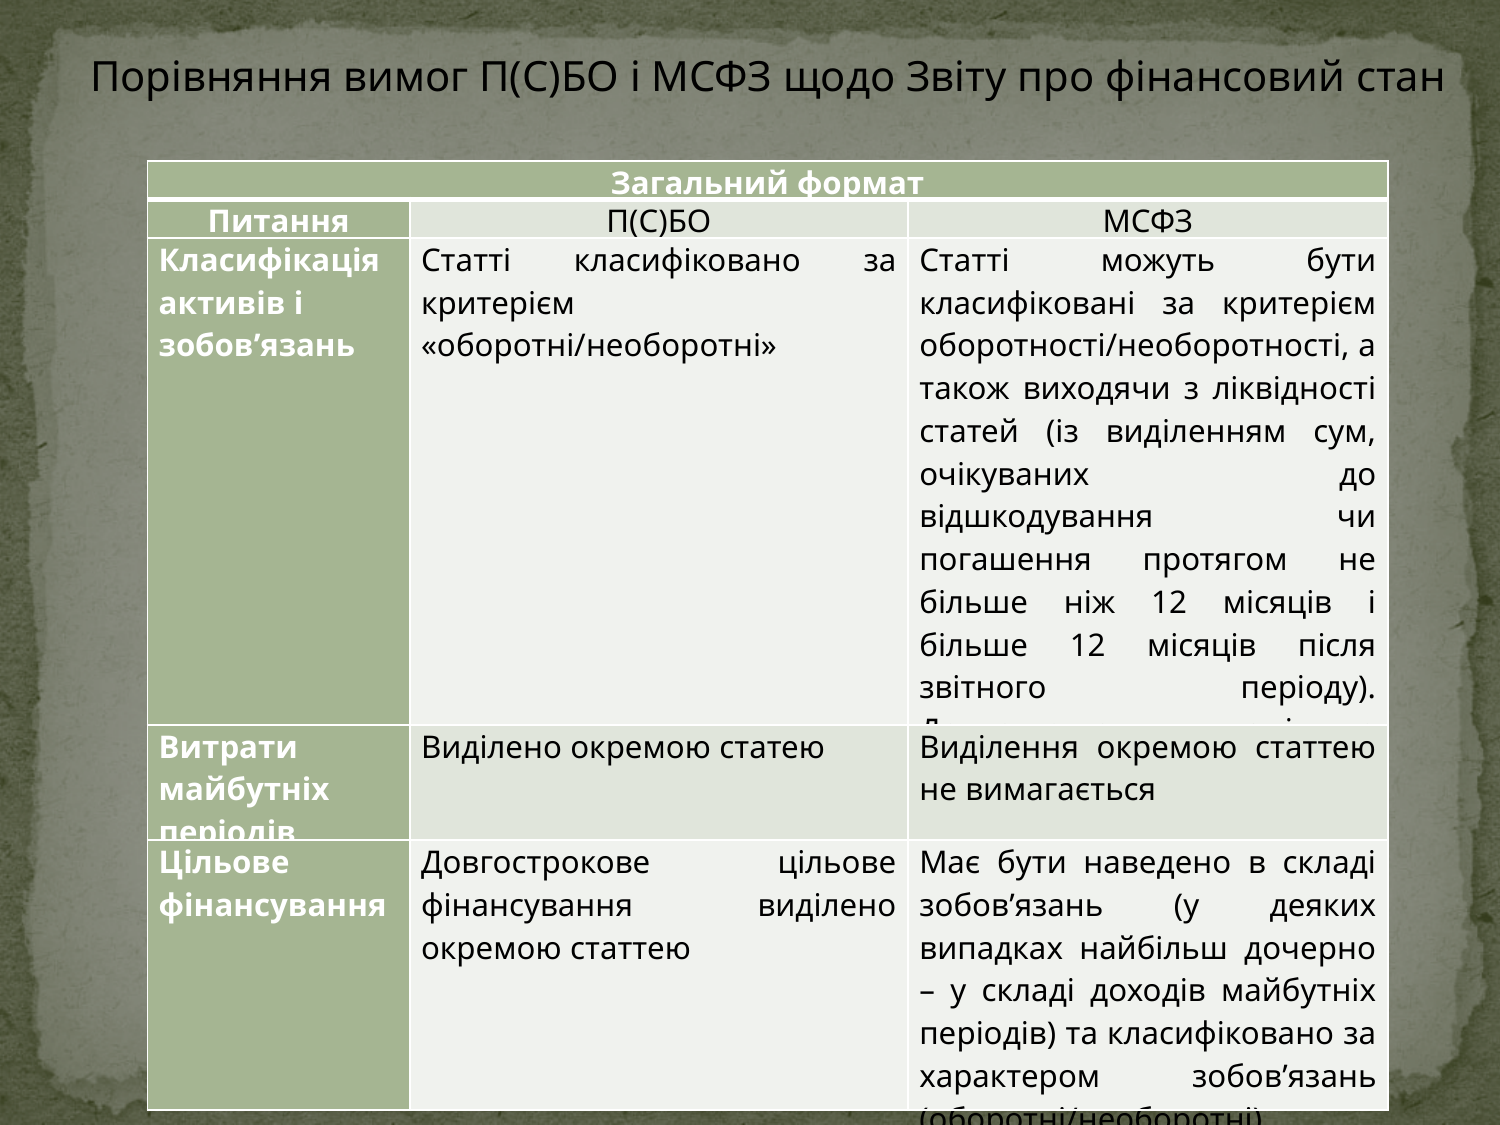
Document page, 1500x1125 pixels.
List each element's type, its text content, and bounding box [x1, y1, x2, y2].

table_cell Питання [148, 202, 409, 237]
table_cell Виділено окремою статею [411, 726, 907, 839]
table_cell Довгострокове цільове фінансування виділено окремою статтею [411, 841, 907, 1109]
table_cell Статті класифіковано за критерієм «оборотні/необоротні» [411, 239, 907, 724]
table_header Загальний формат [148, 162, 1387, 197]
table_cell МСФЗ [909, 202, 1387, 237]
text_box Порівняння вимог П(С)БО і МСФЗ щодо Звіту про фінансовий стан [40, 42, 1500, 108]
table_cell Статті можуть бути класифіковані за критерієм оборотності/необоротності, а також виходячи з ліквідності статей (із виділенням сум, очікуваних до відшкодування чи погашення протягом не більше ніж 12 місяців і більше 12 місяців після звітного періоду). Допускається змішане наведення [909, 239, 1387, 724]
table_cell Цільове фінансування [148, 841, 409, 1109]
table_cell Класифікація активів і зобов’язань [148, 239, 409, 724]
table_cell Виділення окремою статтею не вимагається [909, 726, 1387, 839]
table_cell П(С)БО [411, 202, 907, 237]
table_cell Має бути наведено в складі зобов’язань (у деяких випадках найбільш дочерно – у складі доходів майбутніх періодів) та класифіковано за характером зобов’язань (оборотні/необоротні) [909, 841, 1387, 1109]
table_cell Витрати майбутніх періодів [148, 726, 409, 839]
